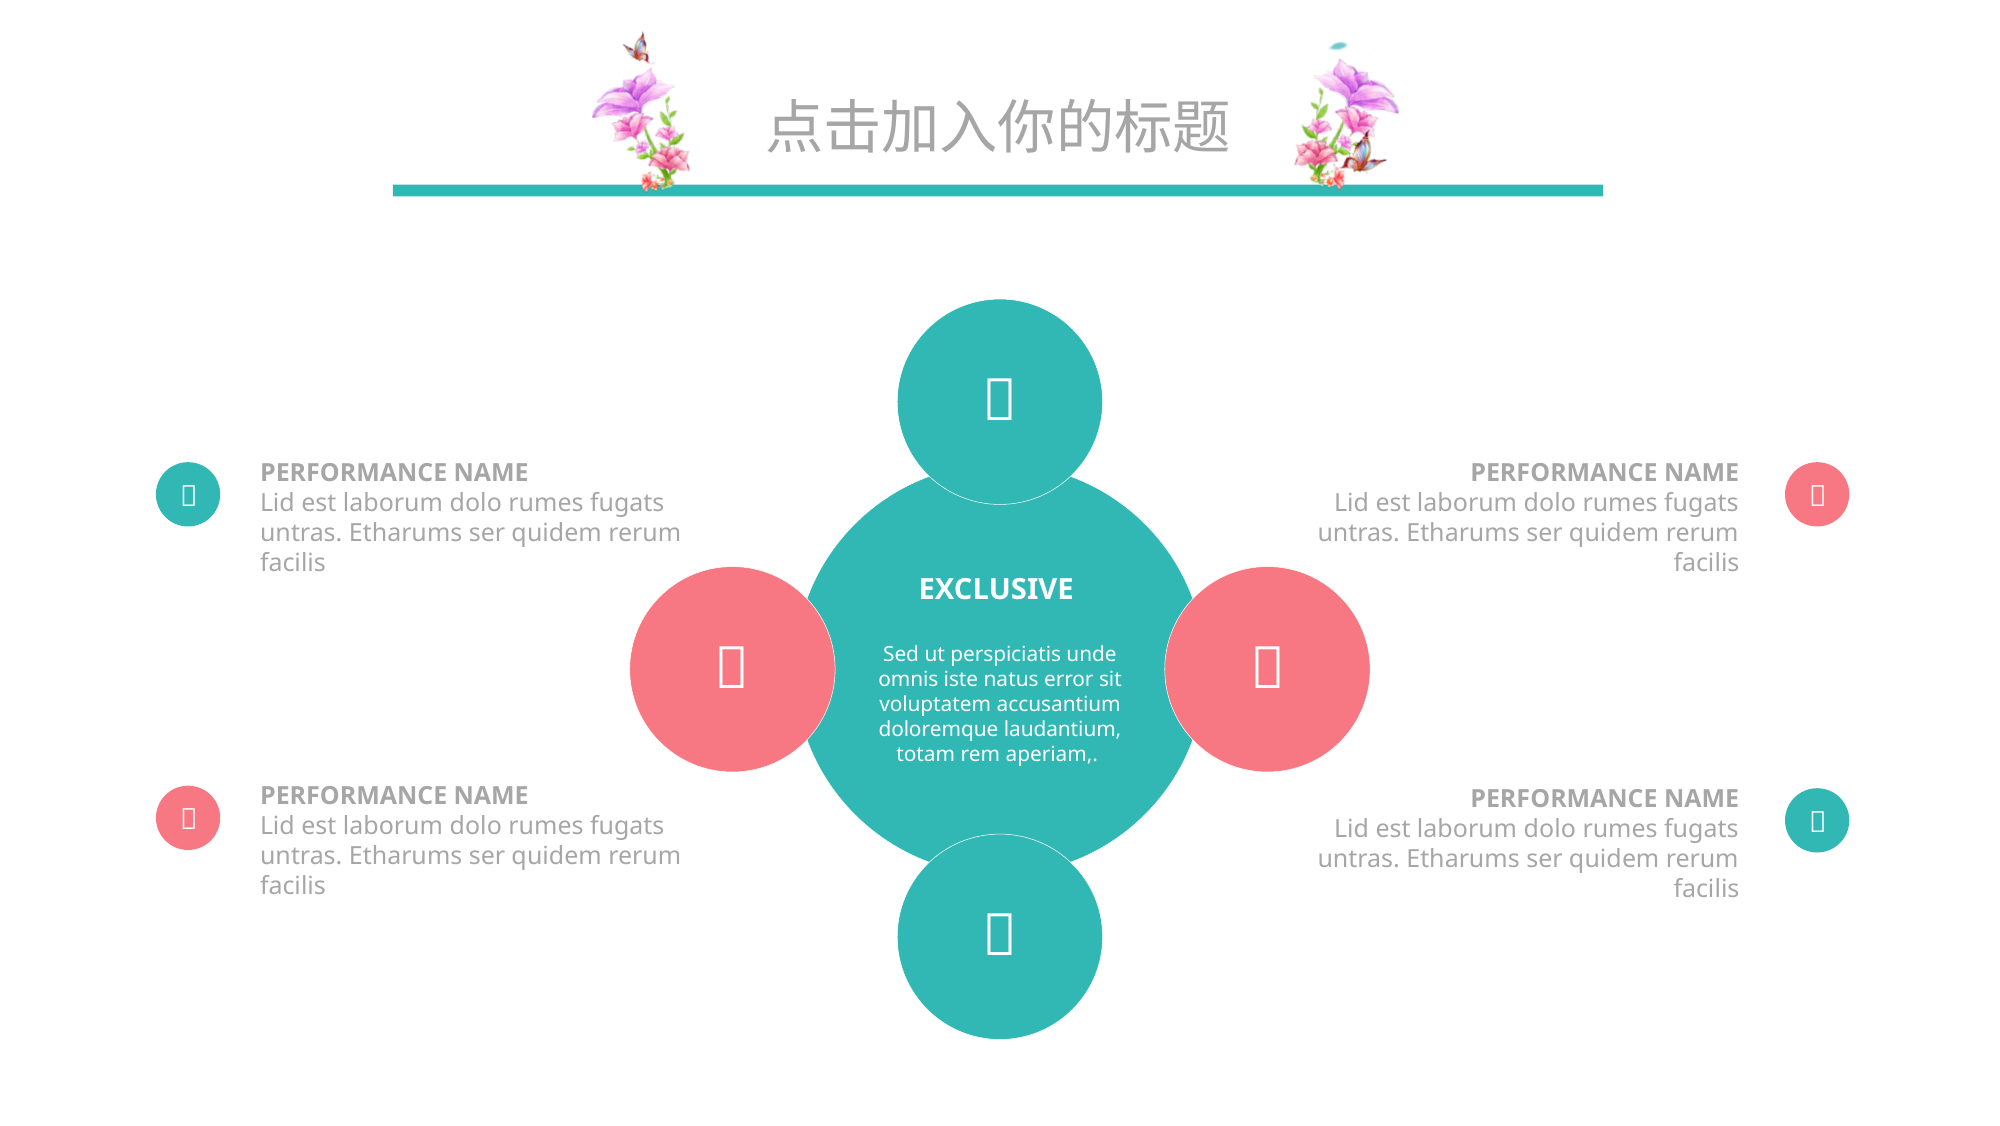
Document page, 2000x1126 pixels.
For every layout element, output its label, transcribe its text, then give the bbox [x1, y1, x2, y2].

text_box [806, 476, 1193, 863]
text_box  [1163, 566, 1372, 774]
text_box  [628, 566, 837, 773]
text_box  [896, 298, 1104, 506]
text_box  [154, 461, 222, 528]
text_box  [896, 833, 1104, 1041]
text_box  [1783, 461, 1851, 528]
text_box PERFORMANCE NAME Lid est laborum dolo rumes fugats untras. Etharums ser quidem rerum facilis [1256, 448, 1755, 584]
picture [571, 20, 701, 208]
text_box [392, 89, 586, 197]
text_box PERFORMANCE NAME Lid est laborum dolo rumes fugats untras. Etharums ser quidem rerum facilis [1256, 774, 1755, 910]
text_box  [1783, 787, 1851, 854]
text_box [701, 89, 1300, 197]
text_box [1399, 89, 1604, 197]
text_box  [154, 784, 222, 852]
text_box EXCLUSIVE Sed ut perspiciatis unde omnis iste natus error sit voluptatem accusantium doloremque laudantium, totam rem aperiam,. [838, 563, 1162, 773]
text_box PERFORMANCE NAME Lid est laborum dolo rumes fugats untras. Etharums ser quidem rerum facilis [245, 772, 743, 907]
picture [1300, 29, 1417, 208]
text_box PERFORMANCE NAME Lid est laborum dolo rumes fugats untras. Etharums ser quidem rerum facilis [245, 448, 743, 584]
